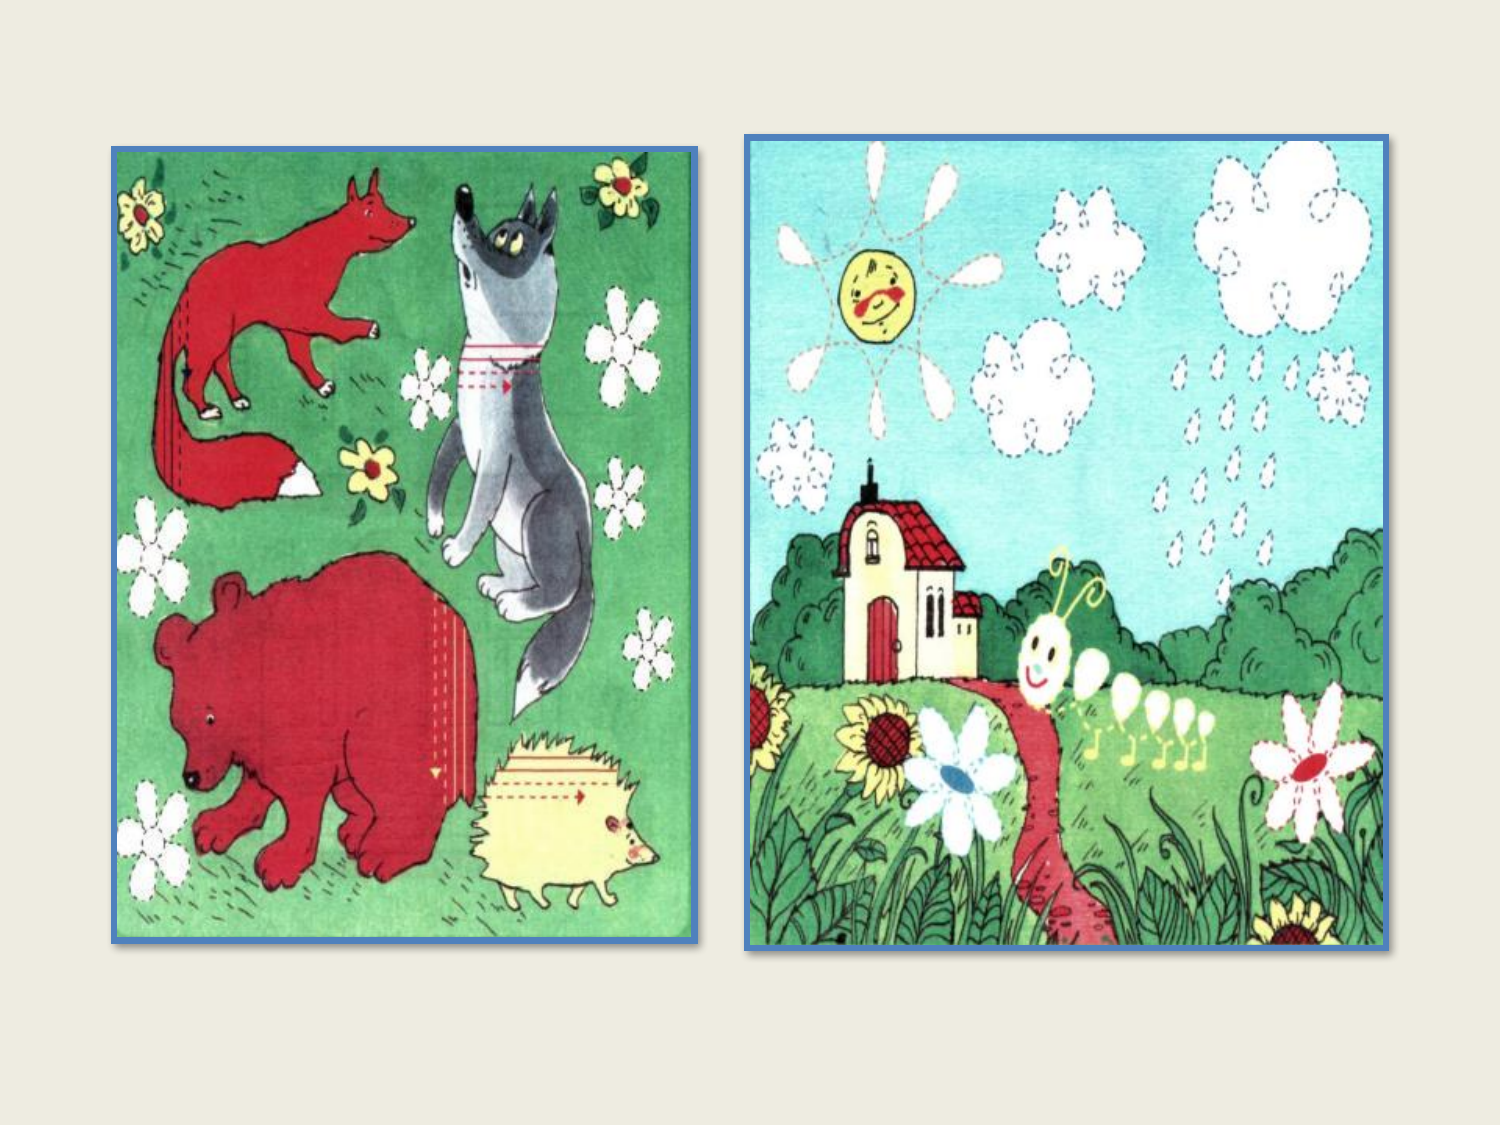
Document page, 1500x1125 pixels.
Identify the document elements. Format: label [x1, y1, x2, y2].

list [116, 152, 692, 938]
picture [749, 140, 1383, 946]
